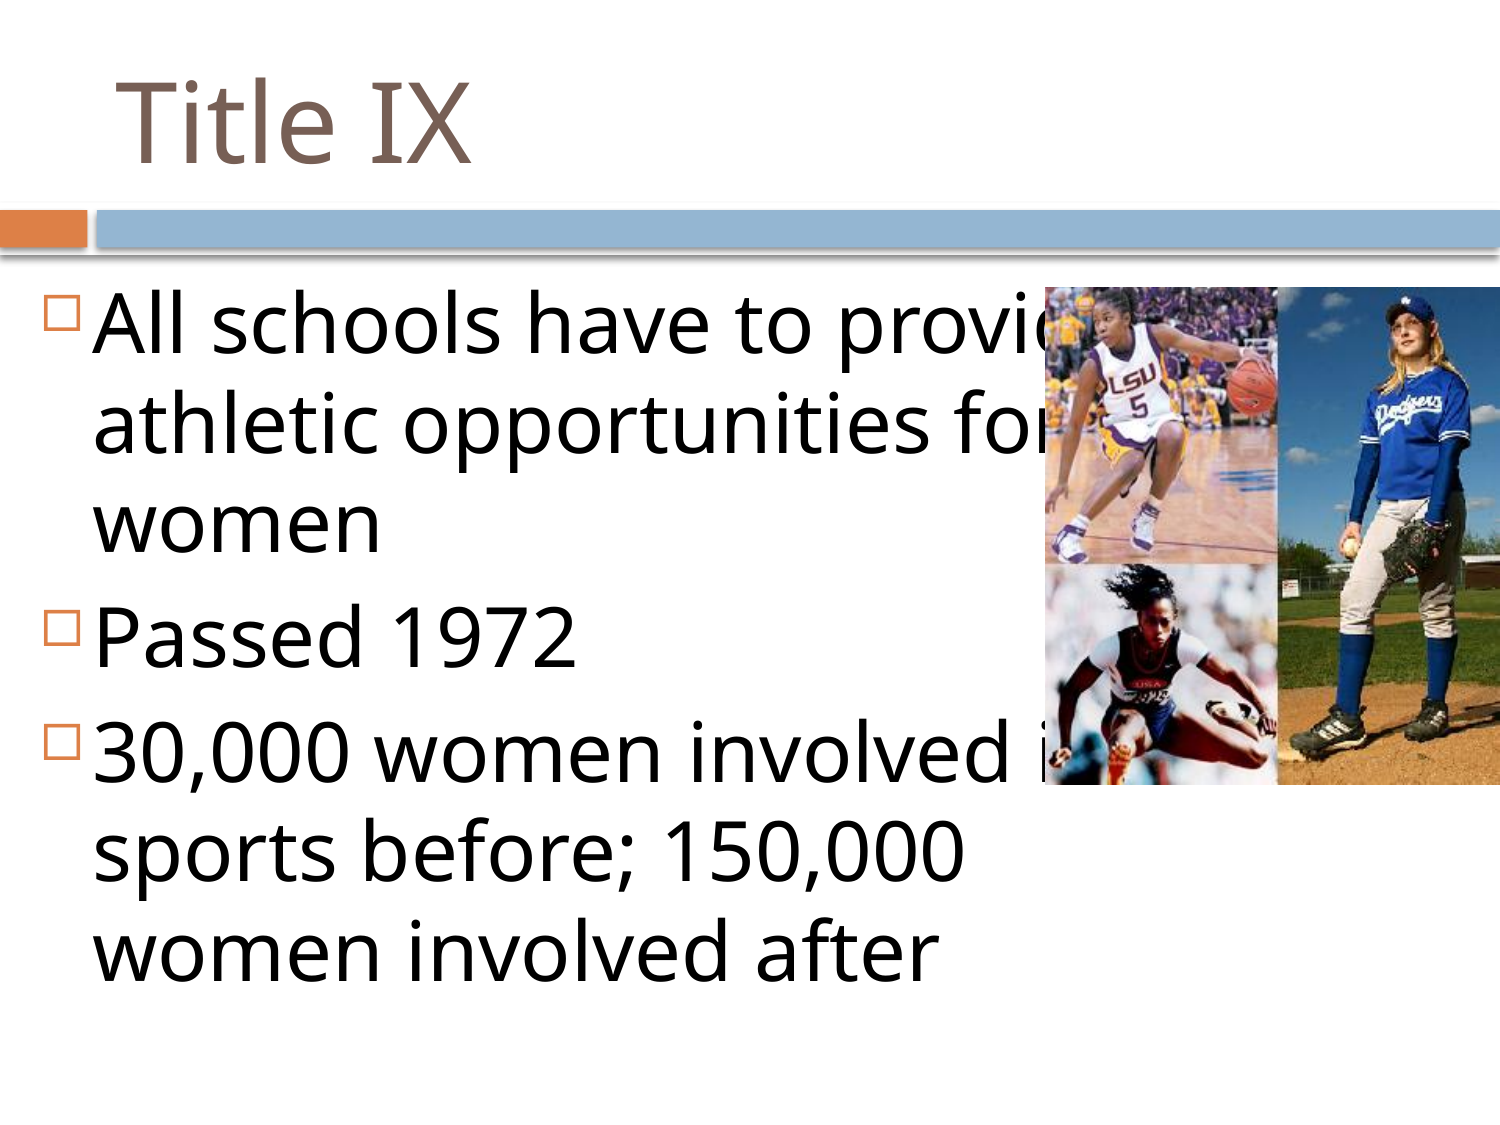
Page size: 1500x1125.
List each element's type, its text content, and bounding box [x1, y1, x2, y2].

title Title IX [100, 37, 1438, 200]
picture [1045, 287, 1500, 785]
list All schools have to provide athletic opportunities for women Passed 1972 30,000 women involved in sports before; 150,000 women involved after [24, 262, 1162, 1100]
